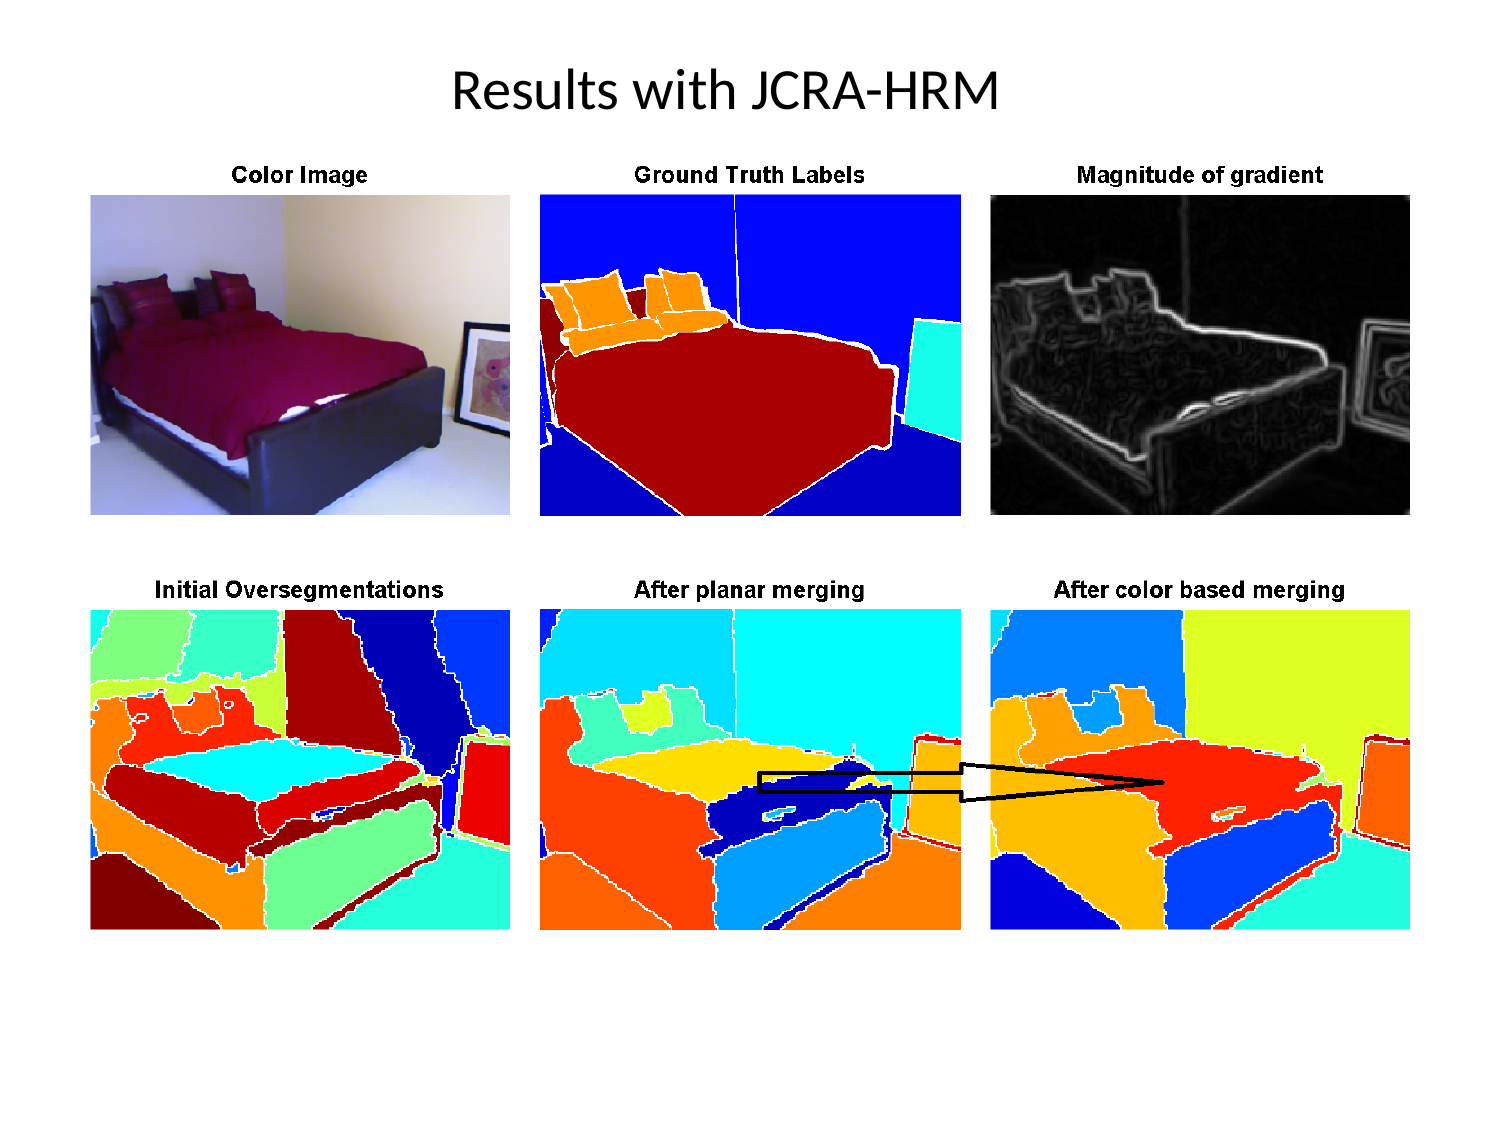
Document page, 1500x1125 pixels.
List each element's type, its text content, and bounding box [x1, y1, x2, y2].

picture [0, 130, 1500, 995]
text_box Results with JCRA-HRM [436, 43, 1063, 128]
